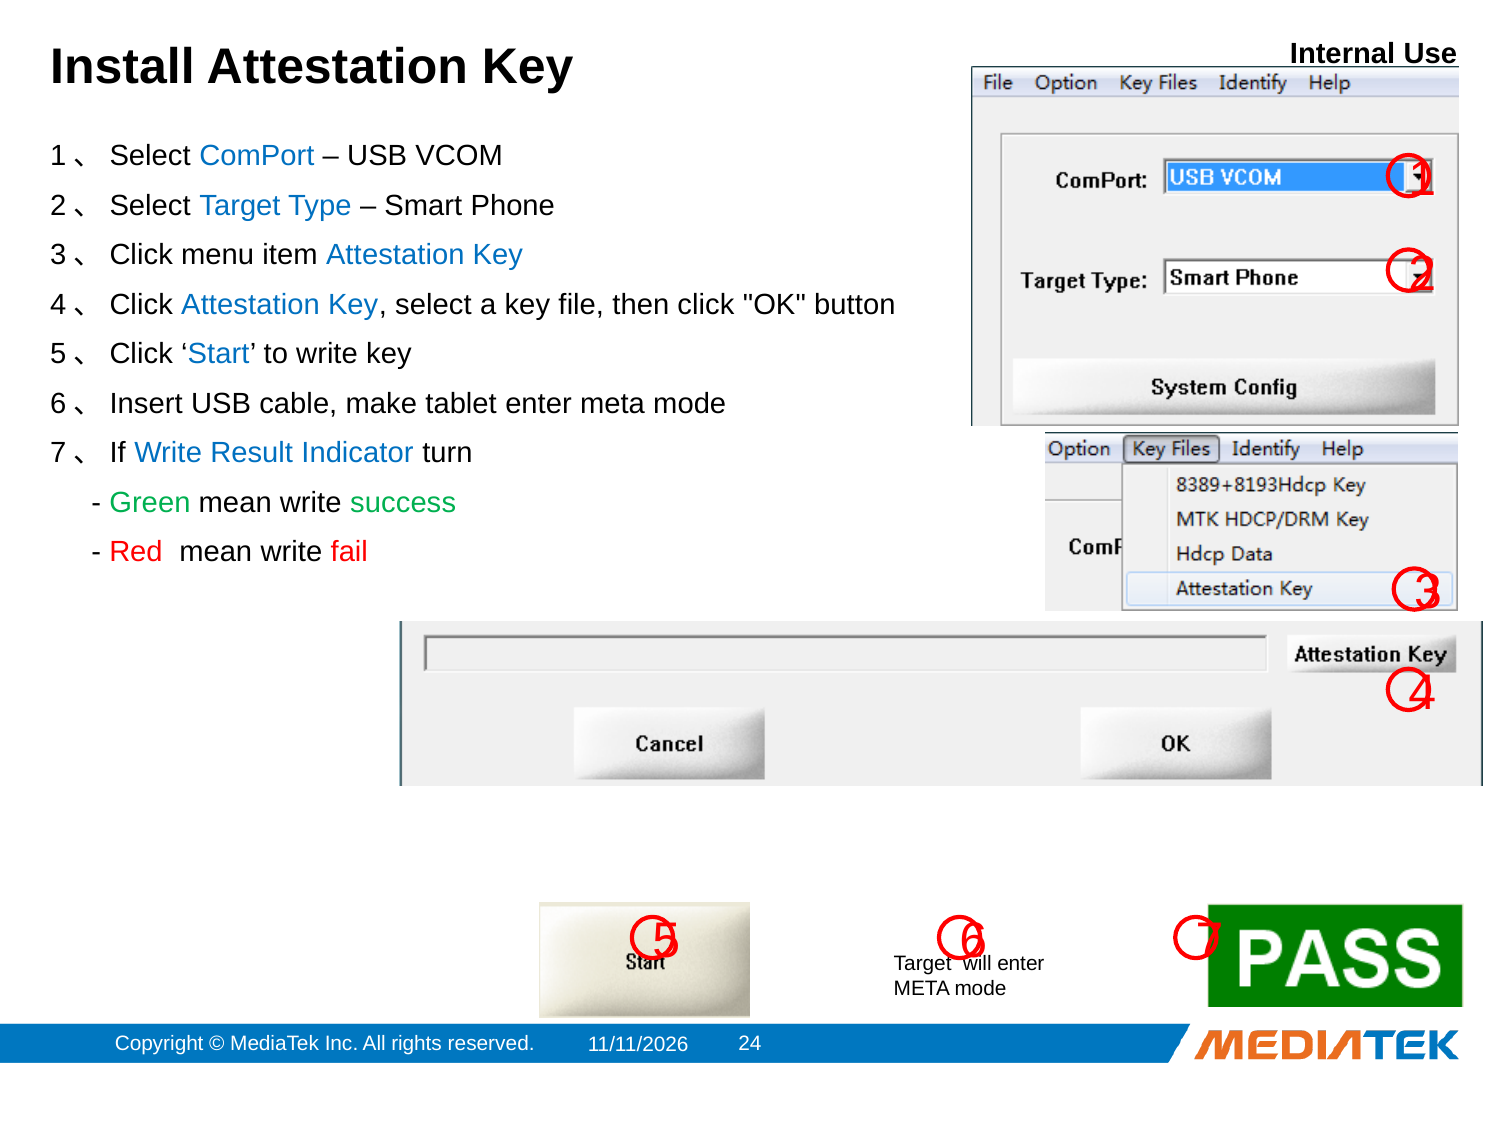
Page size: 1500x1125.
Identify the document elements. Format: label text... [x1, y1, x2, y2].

picture [1206, 902, 1464, 1008]
footer Copyright © MediaTek Inc. All rights reserved. [99, 1022, 573, 1090]
picture [0, 1023, 99, 1063]
title Install Attestation Key [34, 8, 1358, 118]
text_box Target will enter META mode [878, 942, 1079, 1007]
text_box 7 [1173, 914, 1201, 961]
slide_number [573, 1025, 711, 1090]
picture [970, 66, 1459, 426]
picture [399, 621, 1483, 786]
picture [538, 902, 751, 1019]
picture [1045, 432, 1459, 611]
list 1、Select ComPort – USB VCOM 2、Select Target Type – Smart Phone 3、Click menu item Attestation Key 4、Click Attestation Key, select a key file, then click "OK" button 5、Click ‘Start’ to write key 6、Insert USB cable, make tablet enter meta mode 7、If Write Result Indicator turn - Green mean write success - Red mean write fail [34, 128, 1477, 1020]
picture [789, 1023, 1459, 1063]
text_box 6 [936, 914, 983, 961]
slide_number 23 [711, 1022, 789, 1090]
